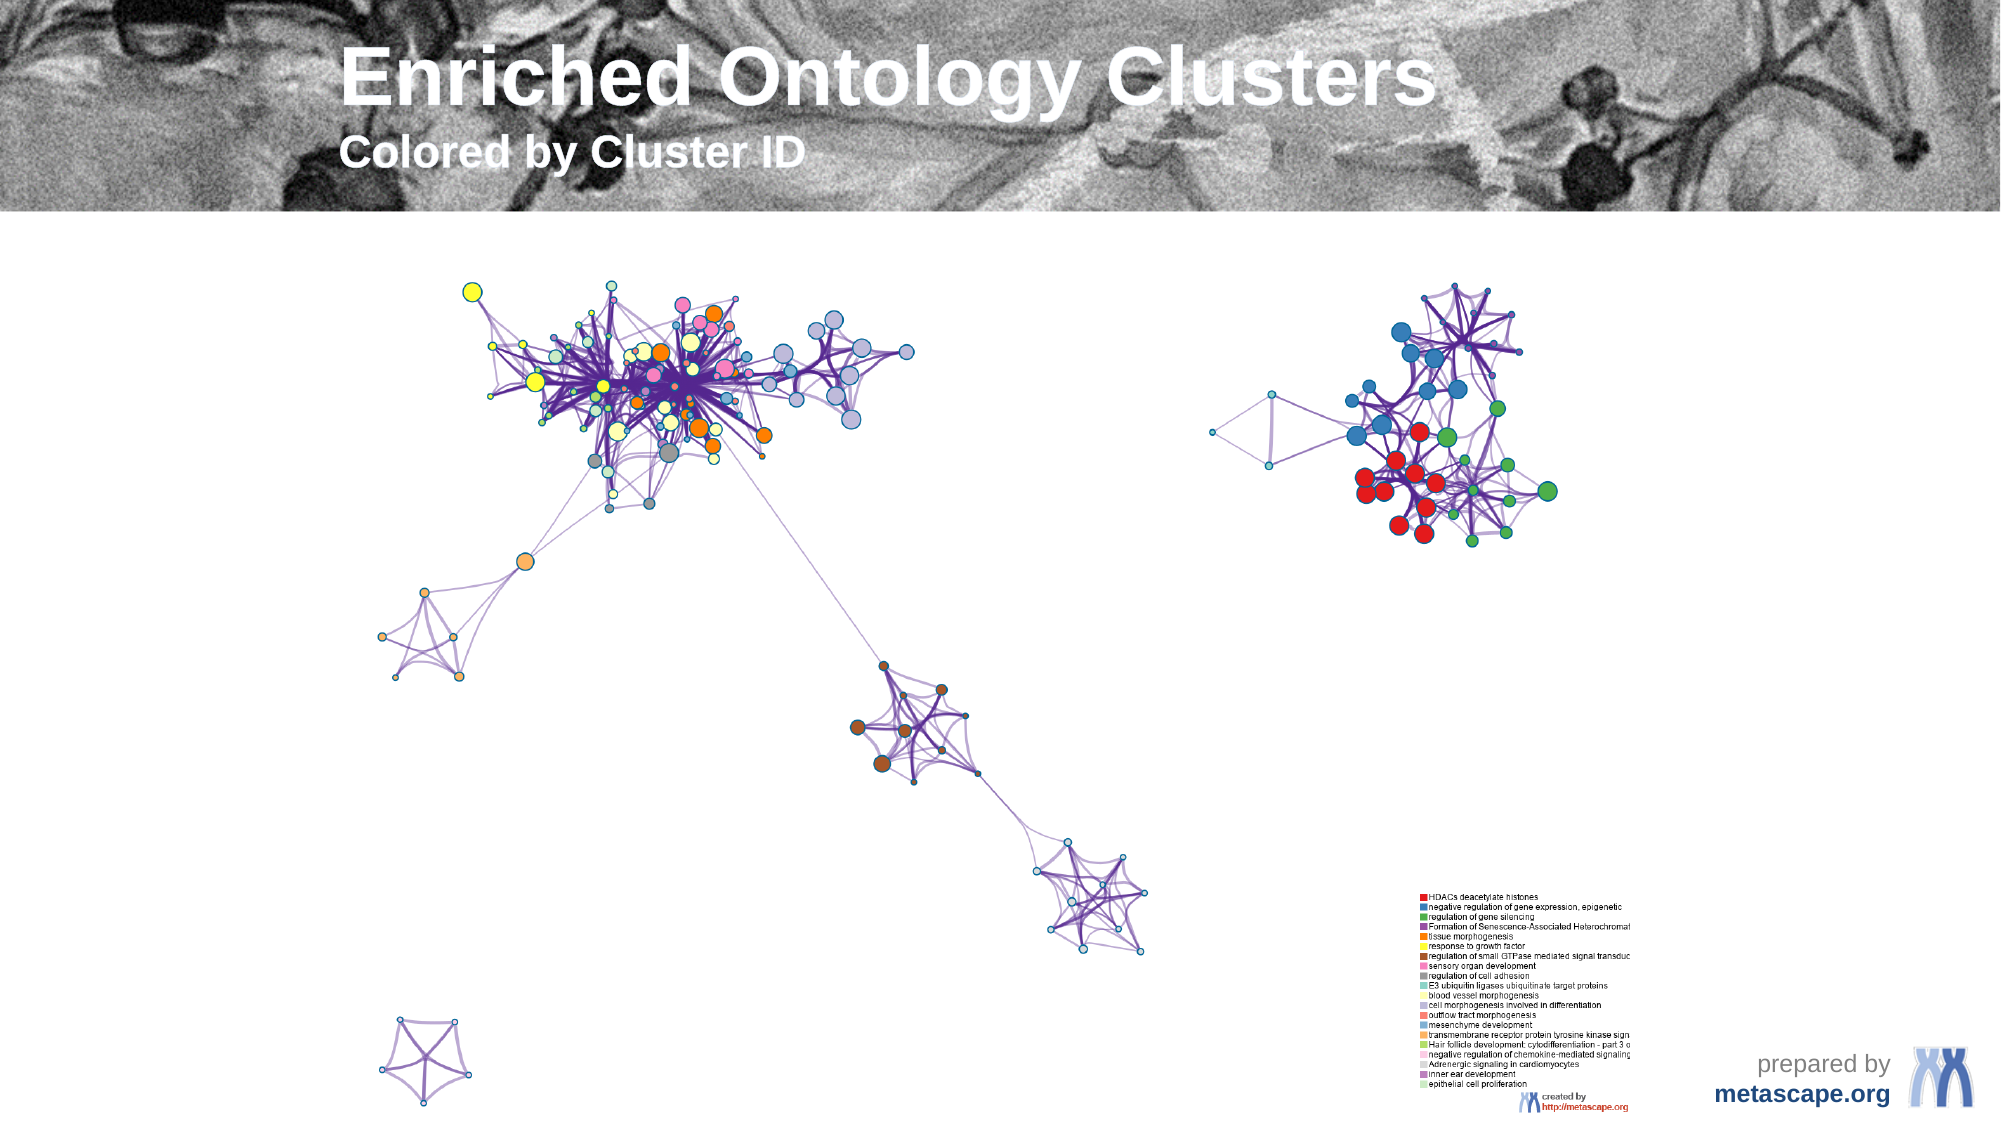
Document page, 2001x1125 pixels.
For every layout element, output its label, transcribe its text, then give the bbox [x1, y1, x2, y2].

title Enriched Ontology Clusters Colored by Cluster ID [323, 11, 1501, 187]
picture [0, 0, 2001, 1125]
